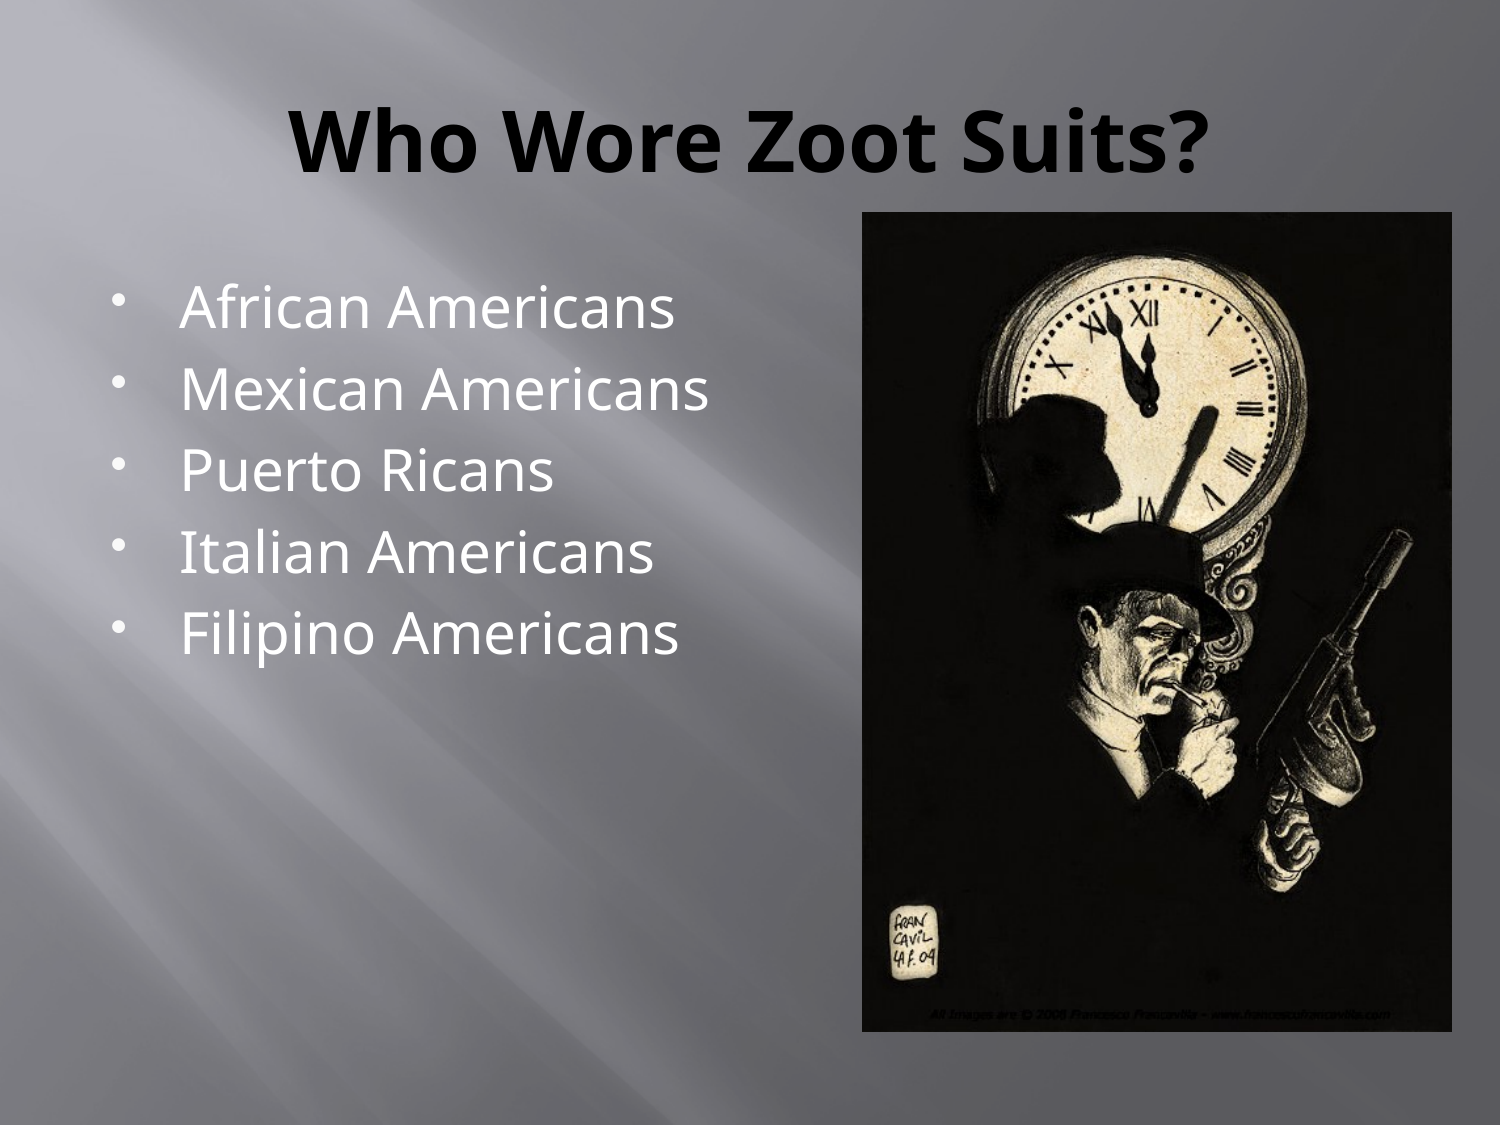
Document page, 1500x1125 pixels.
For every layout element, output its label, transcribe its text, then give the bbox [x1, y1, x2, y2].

title Who Wore Zoot Suits? [75, 45, 1425, 233]
picture [862, 212, 1452, 1032]
list African Americans Mexican Americans Puerto Ricans Italian Americans Filipino Americans [75, 262, 871, 1035]
